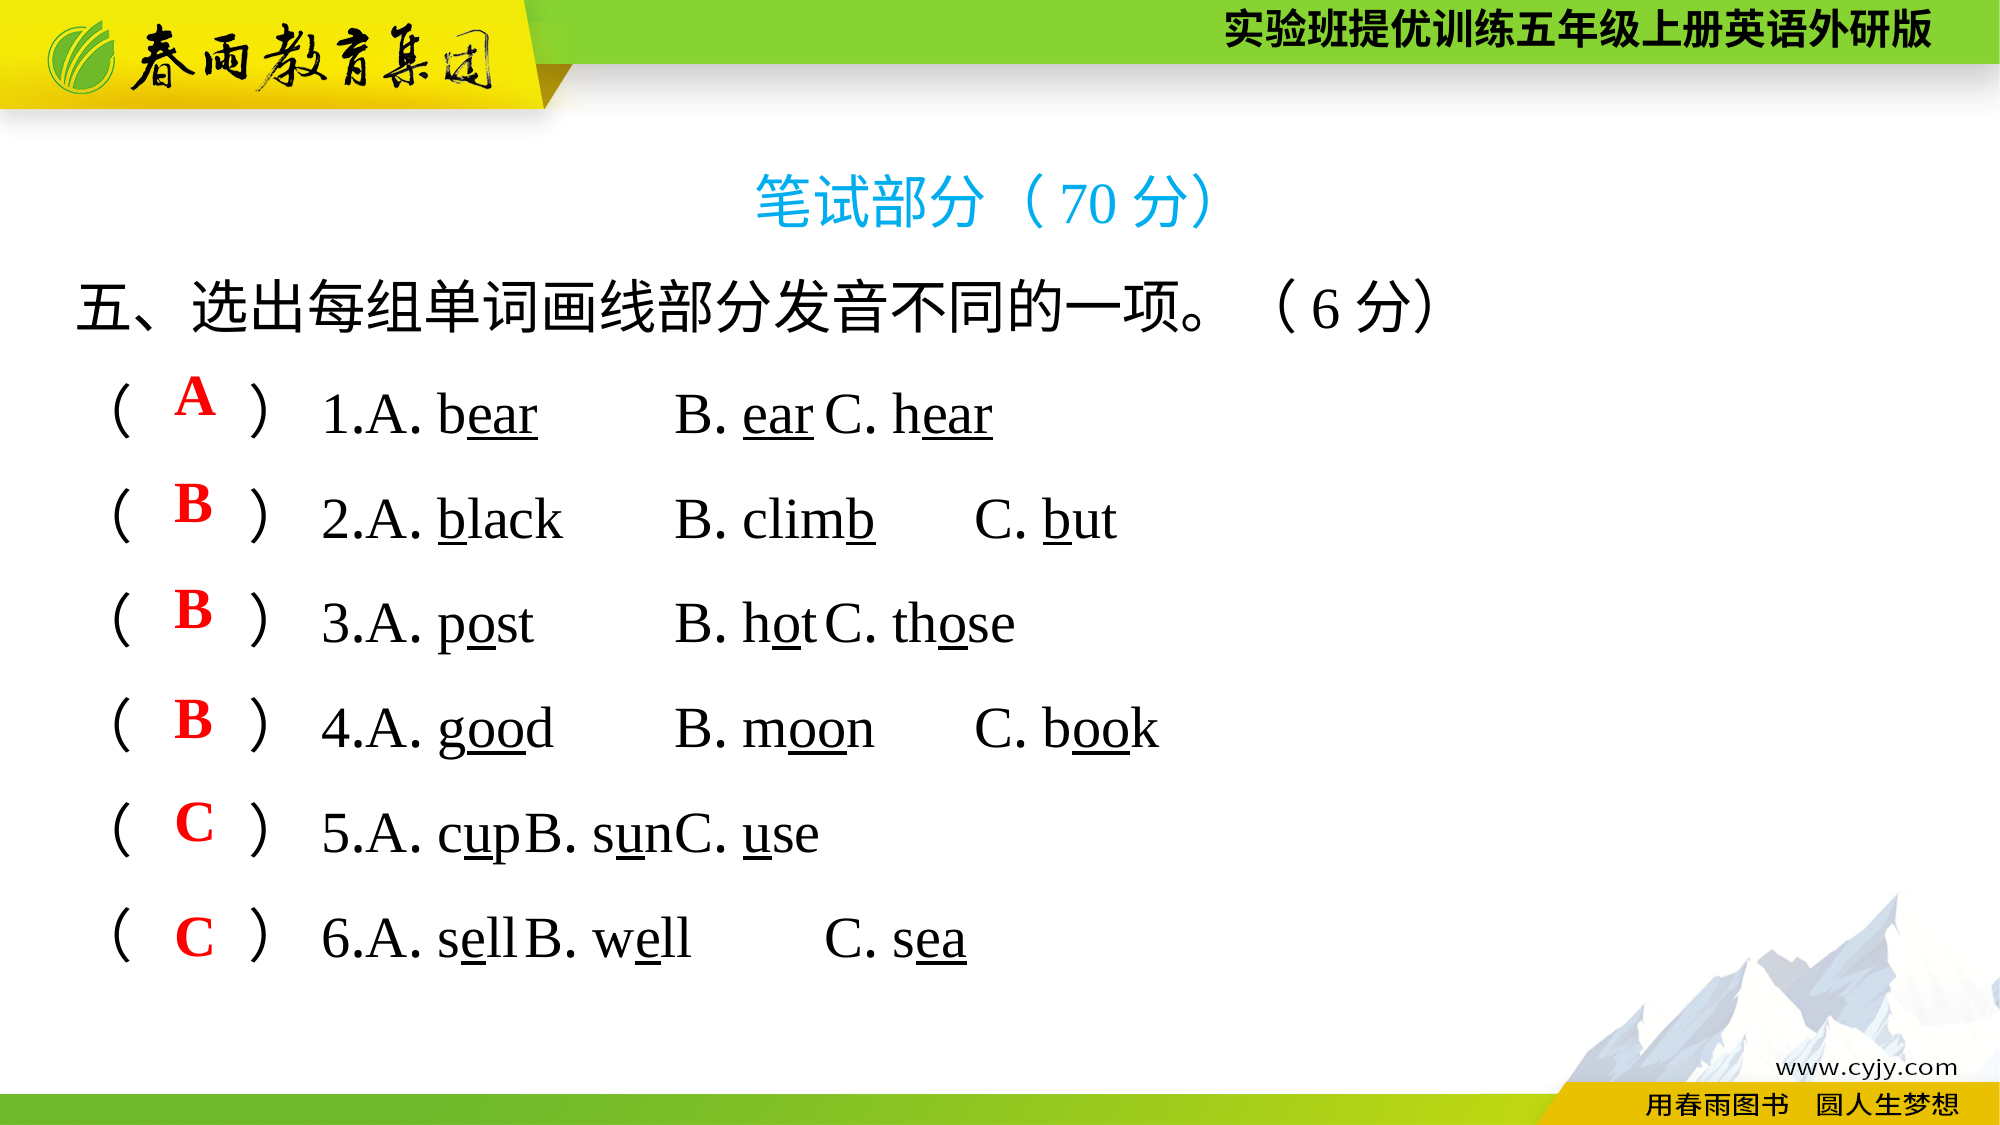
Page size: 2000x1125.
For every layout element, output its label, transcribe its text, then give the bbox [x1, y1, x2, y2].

picture [0, 0, 2000, 1125]
text_box A [160, 349, 232, 435]
text_box B [160, 672, 229, 758]
text_box B [160, 562, 229, 648]
text_box C [160, 776, 232, 856]
text_box B [160, 457, 229, 542]
text_box C [160, 856, 232, 976]
list 笔试部分（70分） 五、选出每组单词画线部分发音不同的一项。（6分） （ ）1.A. bear B. ear C. hear （ ）2.A. black B. climb C. but （ ）3.A. post B. hot C. those （ ）4.A. good B. moon C. book （ ）5.A. cup B. sun C. use （ ）6.A. sell B. well C. sea [59, 122, 1944, 973]
